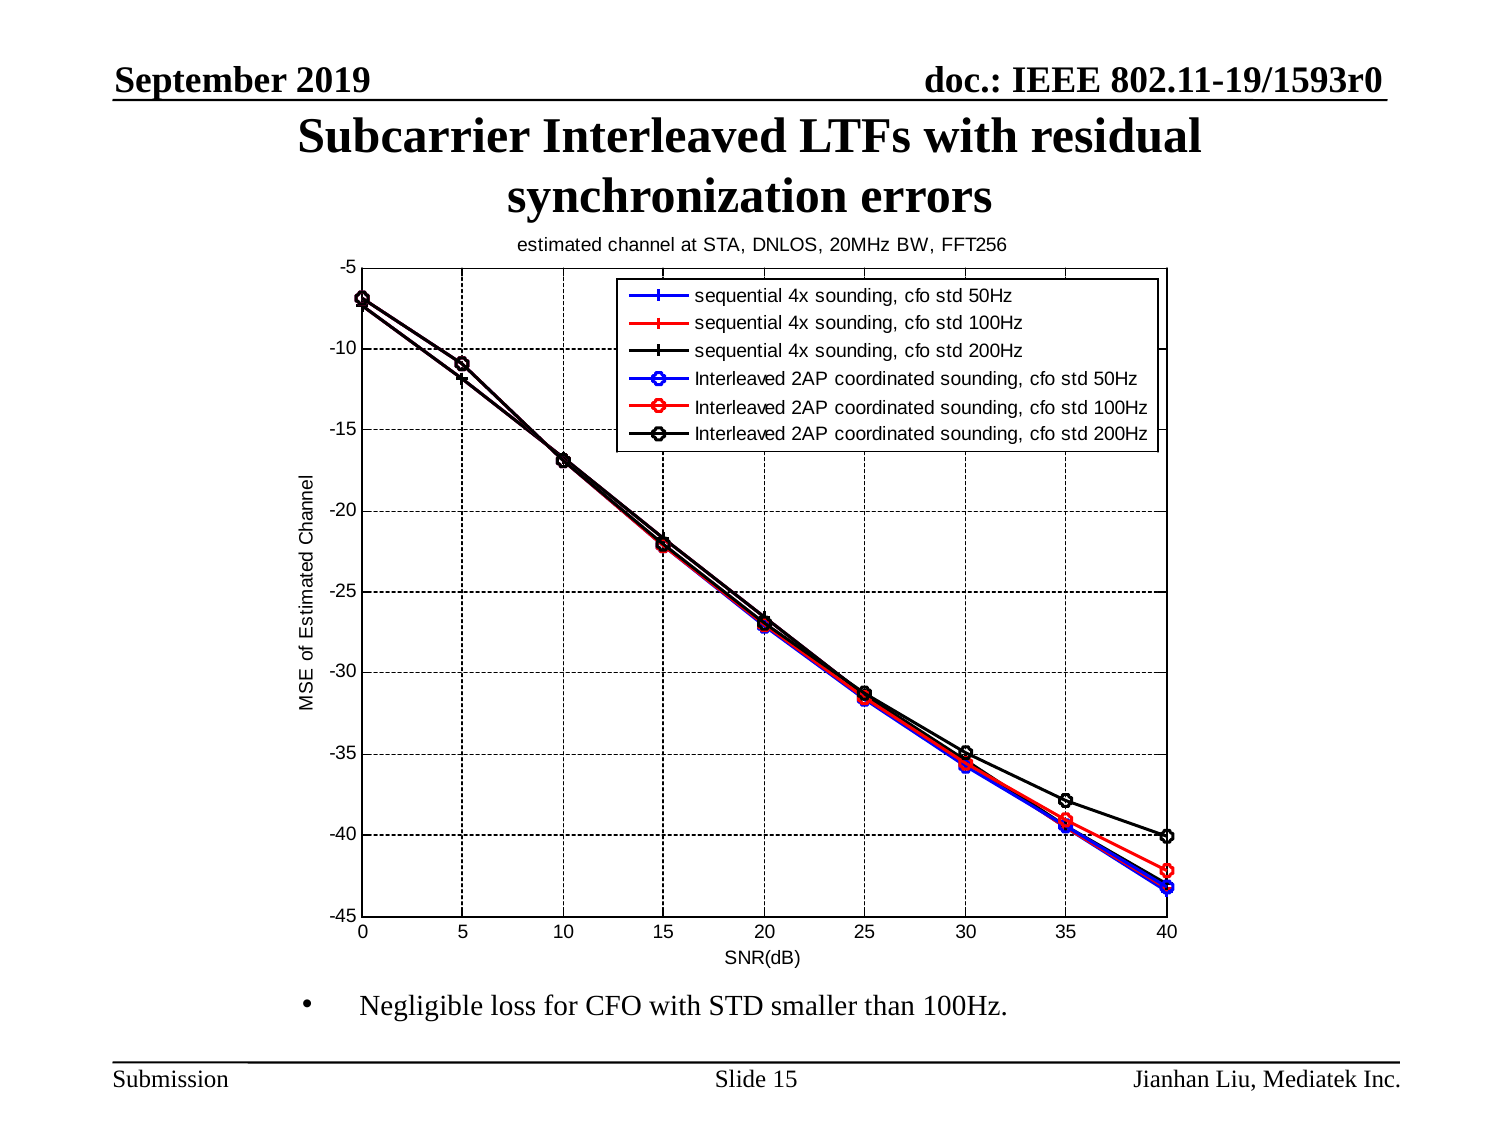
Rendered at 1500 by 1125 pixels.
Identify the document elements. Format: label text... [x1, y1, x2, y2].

text_box Negligible loss for CFO with STD smaller than 100Hz. [287, 978, 1338, 1029]
footer Jianhan Liu, Mediatek Inc. [1129, 1061, 1402, 1093]
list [227, 208, 1266, 1006]
title Subcarrier Interleaved LTFs with residual synchronization errors [112, 112, 1388, 213]
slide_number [114, 54, 374, 101]
slide_number Slide 15 [712, 1061, 800, 1093]
